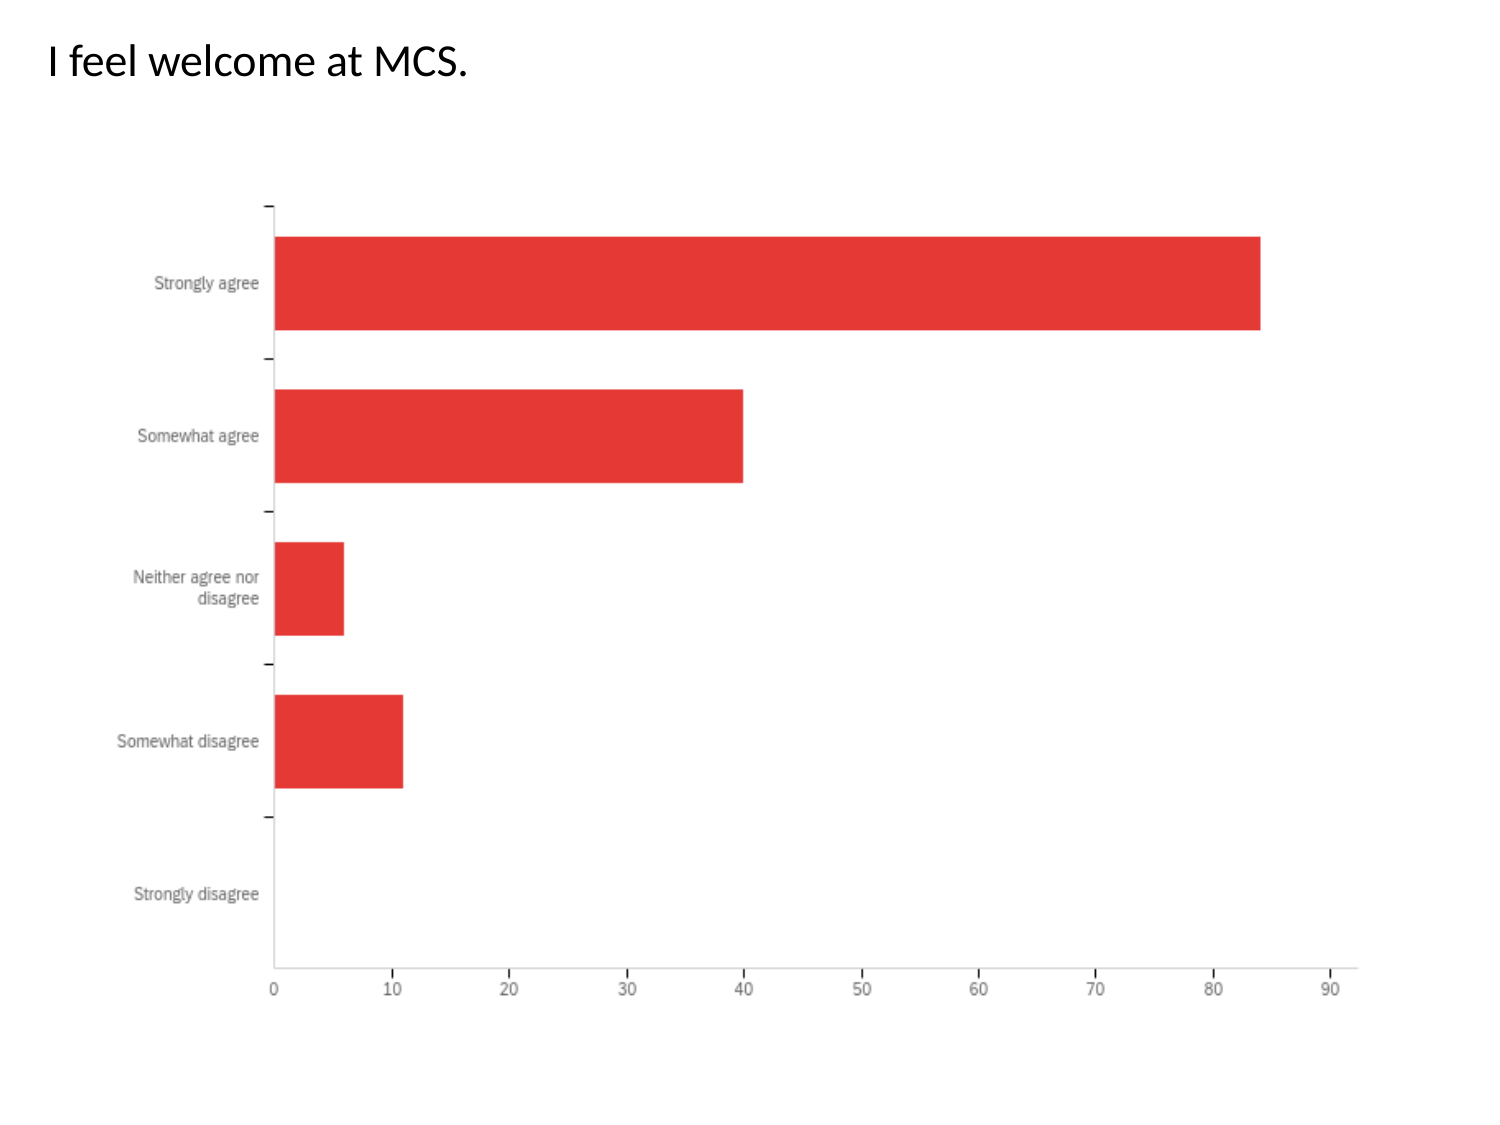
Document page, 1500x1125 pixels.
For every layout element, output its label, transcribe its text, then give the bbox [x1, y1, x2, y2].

text_box I feel welcome at MCS. [32, 22, 1383, 84]
picture [93, 196, 1407, 1018]
